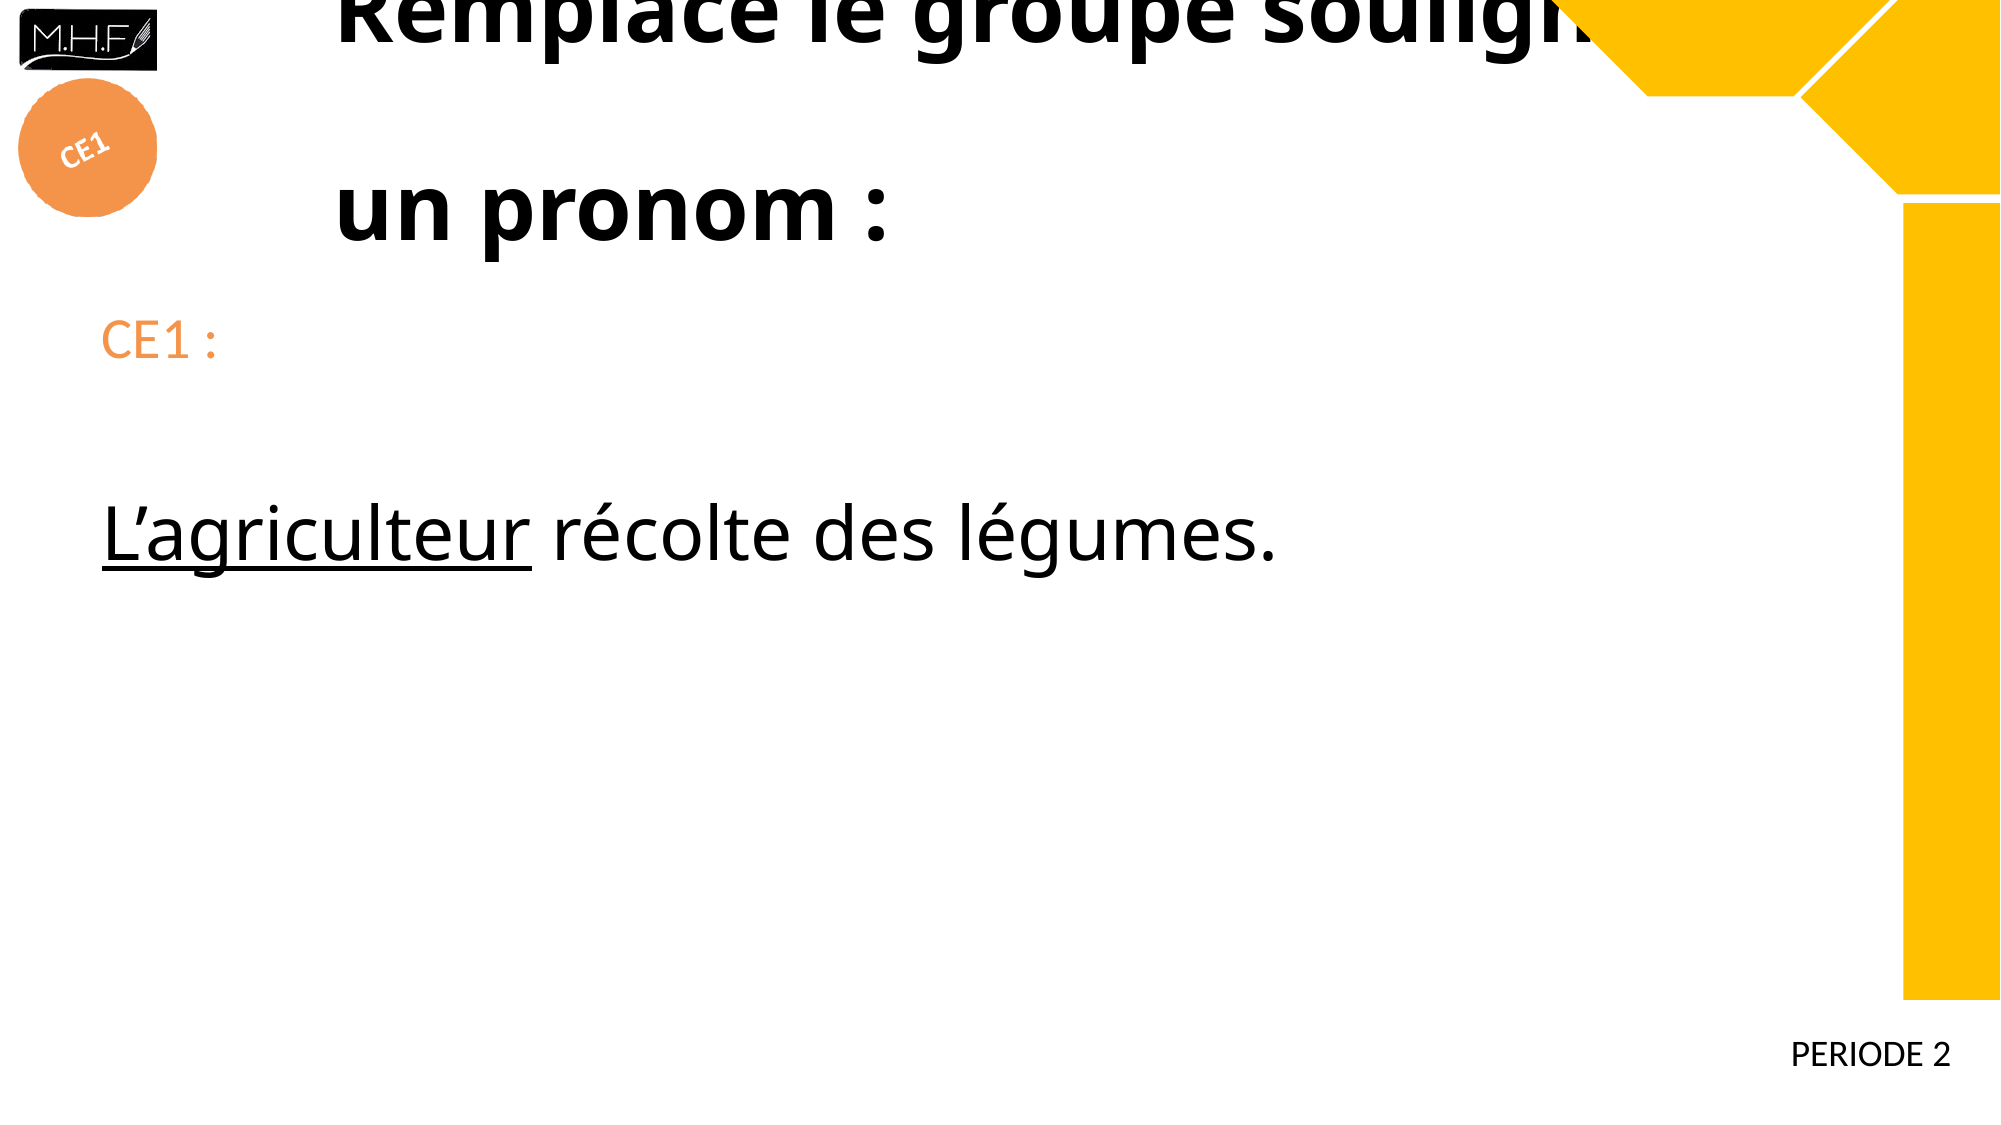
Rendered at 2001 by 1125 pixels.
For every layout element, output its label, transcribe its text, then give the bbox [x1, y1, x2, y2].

list CE1 : L’agriculteur récolte des légumes. [86, 300, 1340, 1015]
text_box [1902, 202, 2000, 1001]
text_box [1549, 0, 1892, 98]
picture [18, 78, 157, 218]
title Remplace le groupe souligné par un pronom : [318, 3, 1865, 221]
text_box [1799, 0, 2000, 196]
picture [16, 7, 157, 74]
text_box PERIODE 2 [1362, 1021, 1967, 1125]
